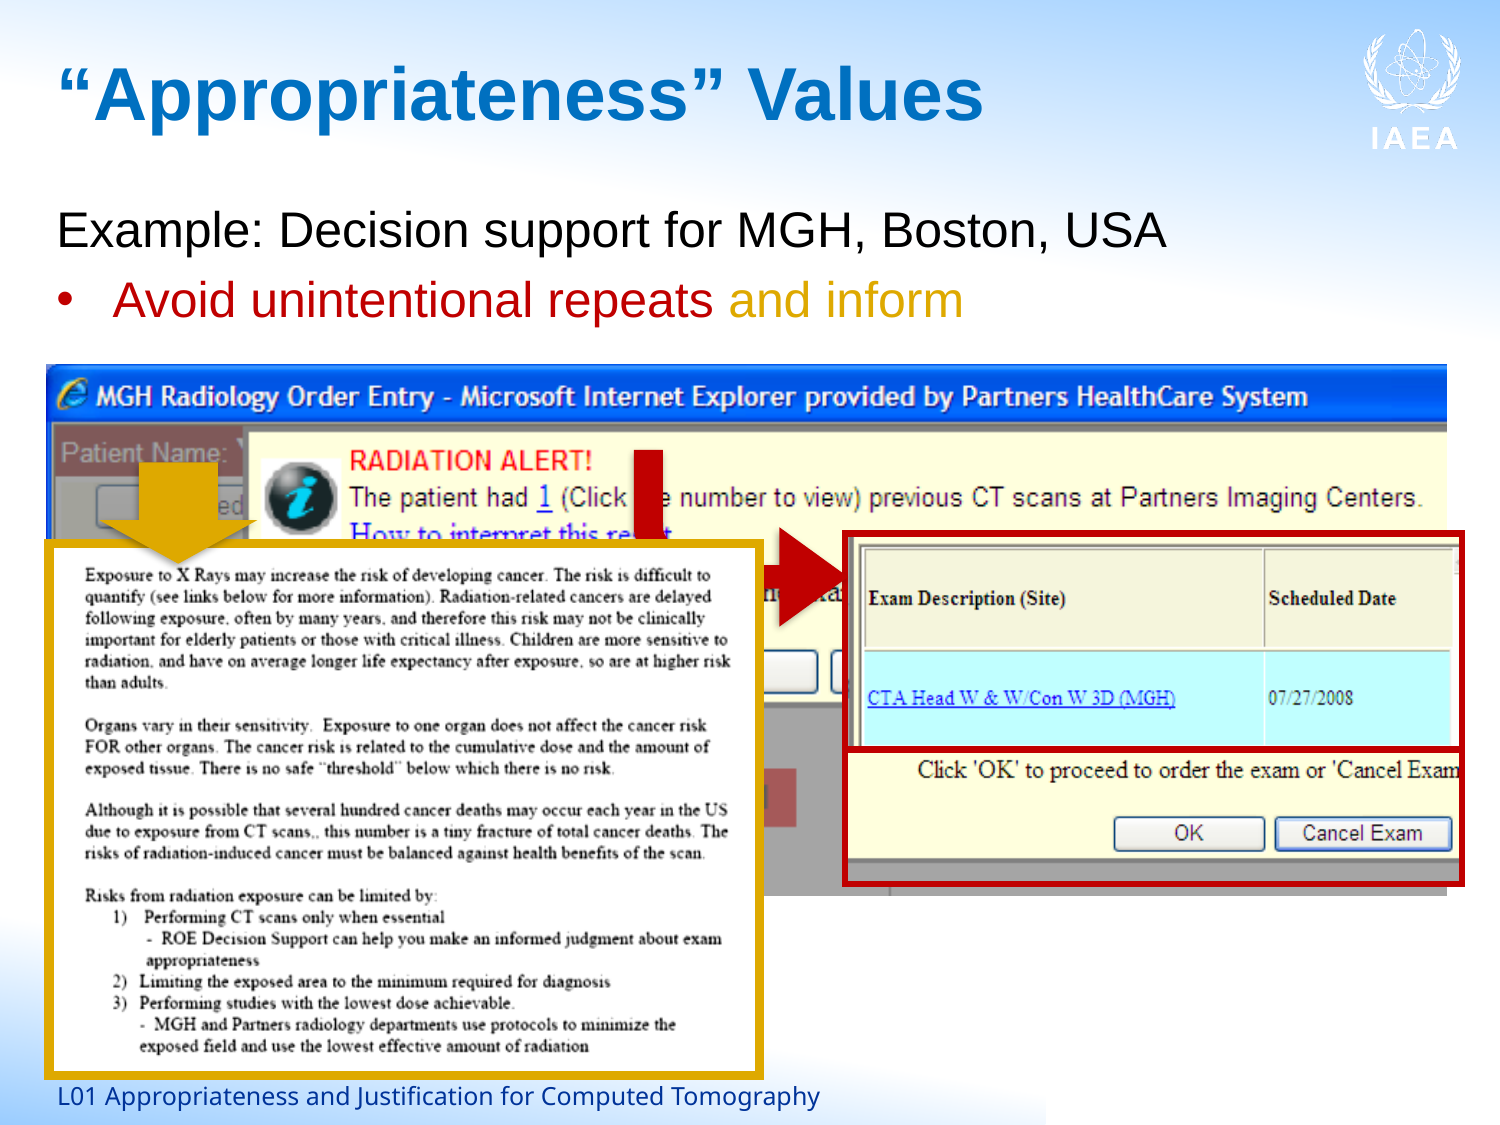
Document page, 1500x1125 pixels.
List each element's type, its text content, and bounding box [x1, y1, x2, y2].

picture [756, 882, 1447, 897]
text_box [53, 462, 756, 1071]
picture [1364, 29, 1461, 149]
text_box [633, 449, 1459, 882]
picture [46, 364, 1447, 897]
title “Appropriateness” Values [41, 19, 1364, 161]
list Example: Decision support for MGH, Boston, USA Avoid unintentional repeats and inform [41, 190, 1471, 1064]
